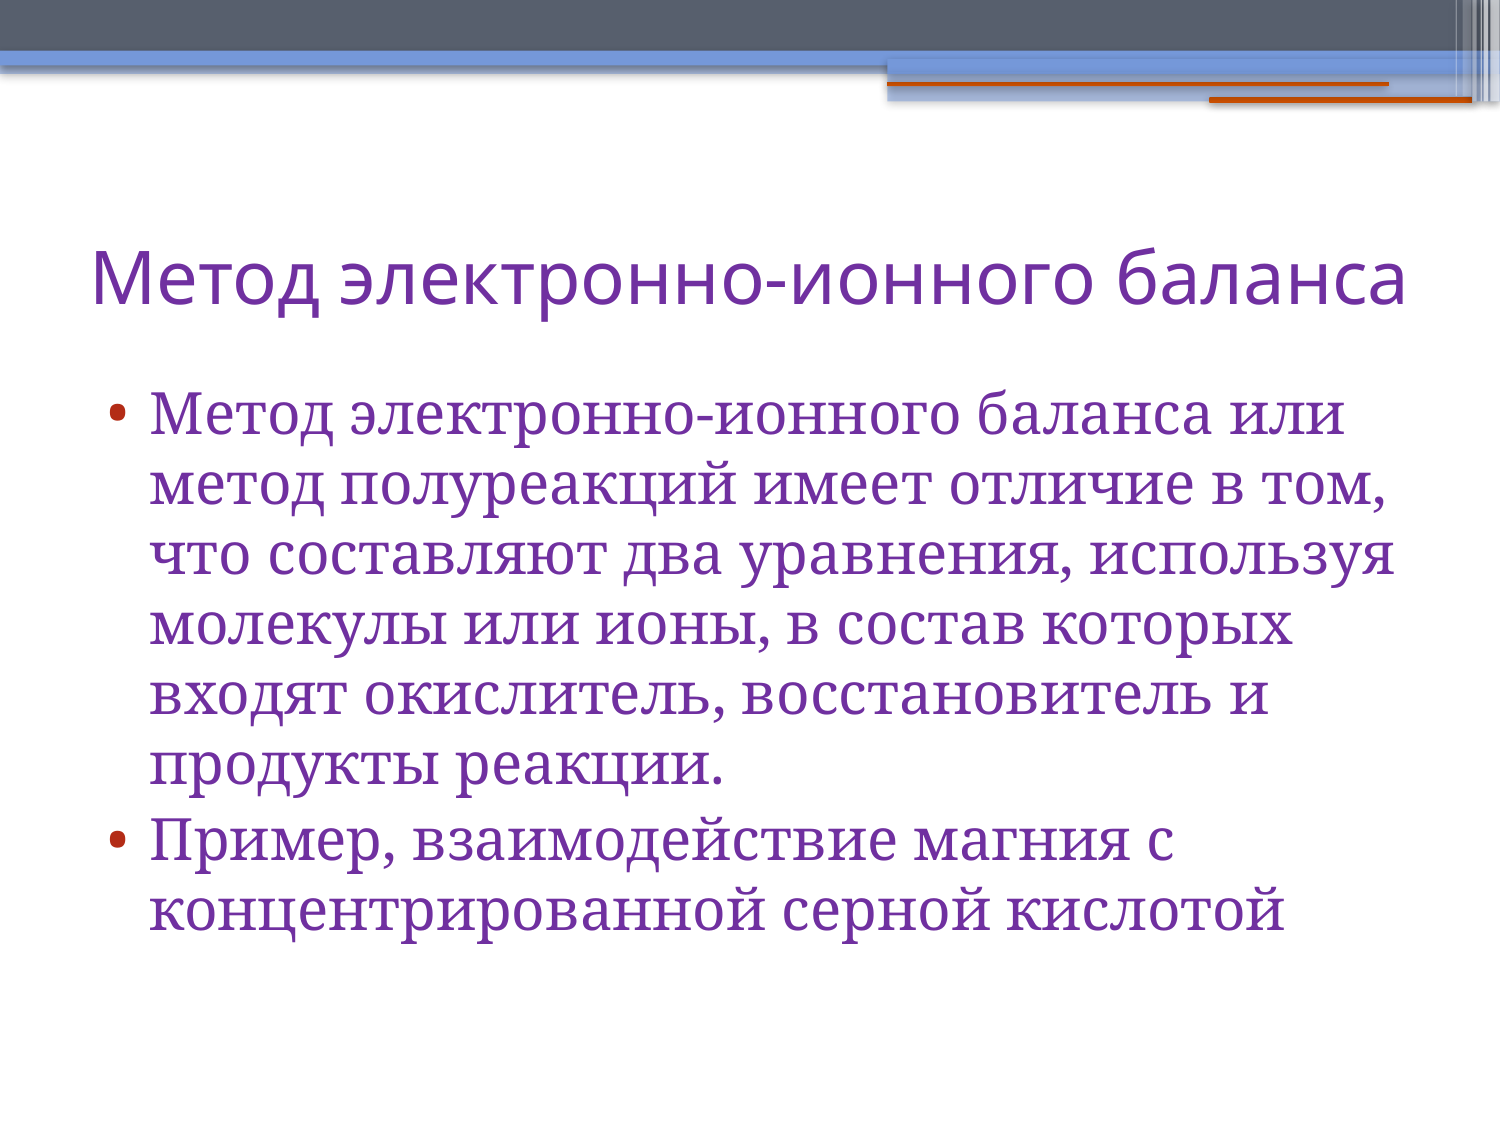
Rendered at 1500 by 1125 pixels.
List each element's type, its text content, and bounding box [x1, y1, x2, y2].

text_box Метод электронно-ионного баланса или метод полуреакций имеет отличие в том, что составляют два уравнения, используя молекулы или ионы, в состав которых входят окислитель, восстановитель и продукты реакции. Пример, взаимодействие магния с концентрированной серной кислотой [75, 368, 1425, 1079]
text_box Метод электронно-ионного баланса [75, 187, 1425, 363]
